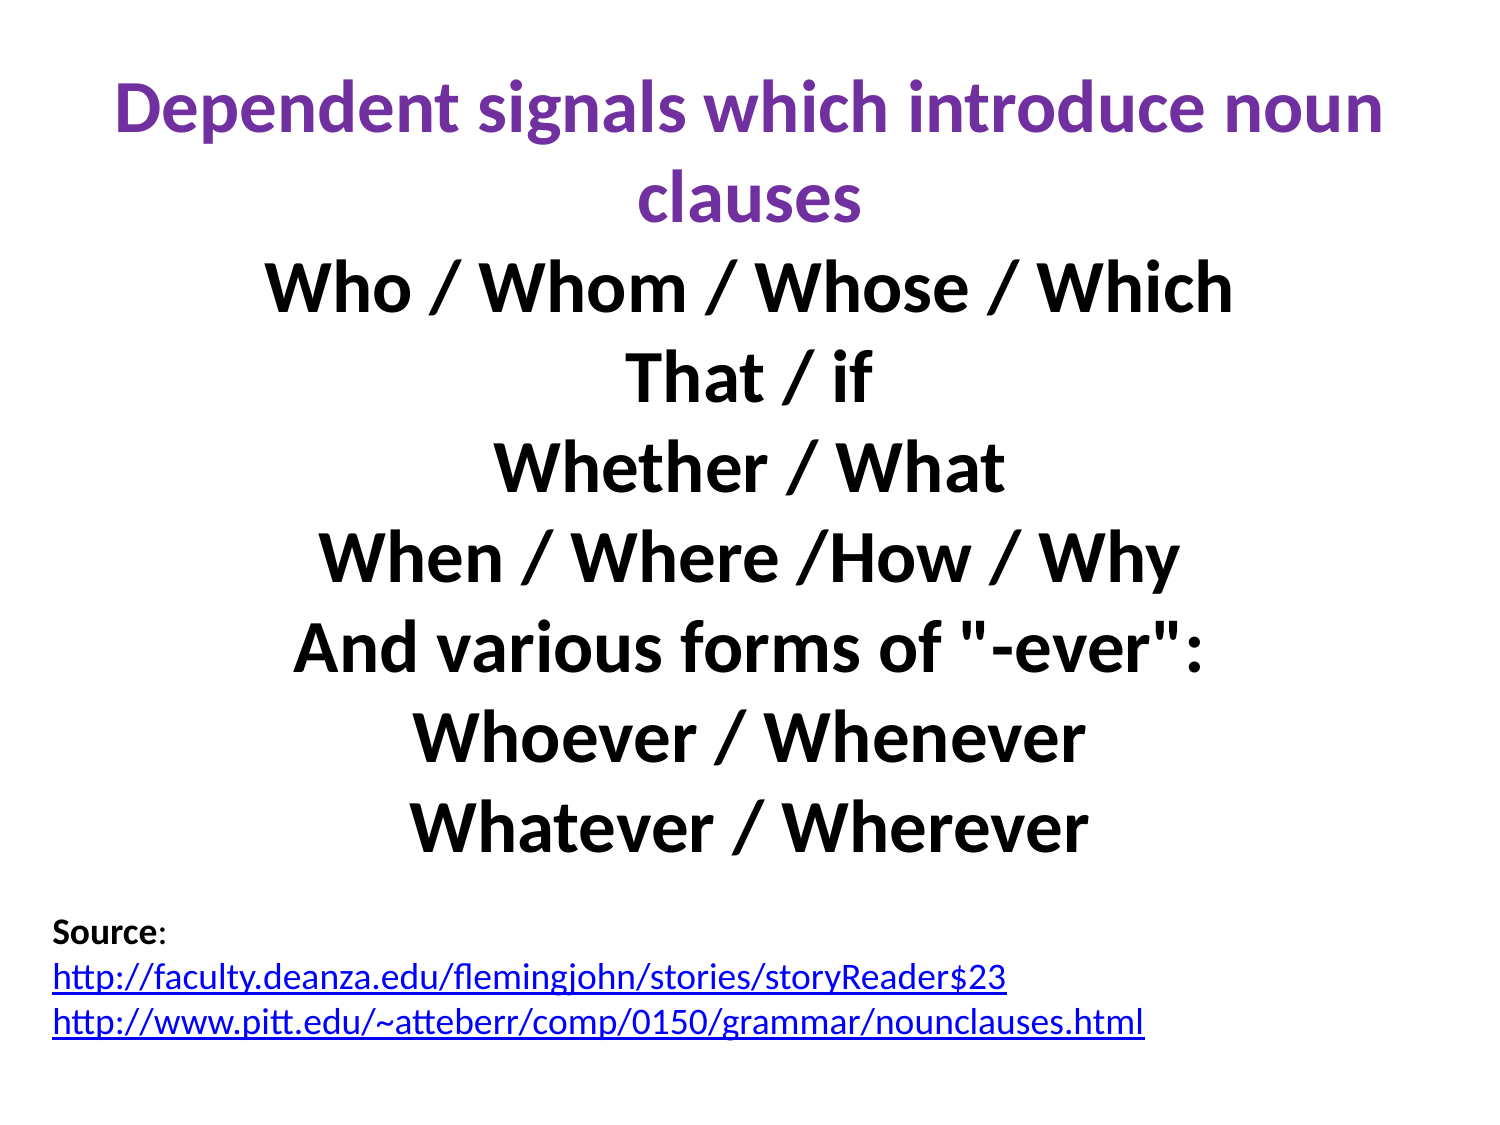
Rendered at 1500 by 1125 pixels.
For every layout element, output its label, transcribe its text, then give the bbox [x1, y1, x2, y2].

text_box Source: http://faculty.deanza.edu/flemingjohn/stories/storyReader$23 http://www.pitt.edu/~atteberr/comp/0150/grammar/nounclauses.html [37, 899, 1413, 1095]
text_box Dependent signals which introduce noun clauses Who / Whom / Whose / Which That / if Whether / What When / Where /How / Why And various forms of "-ever": Whoever / Whenever Whatever / Wherever [0, 49, 1500, 875]
